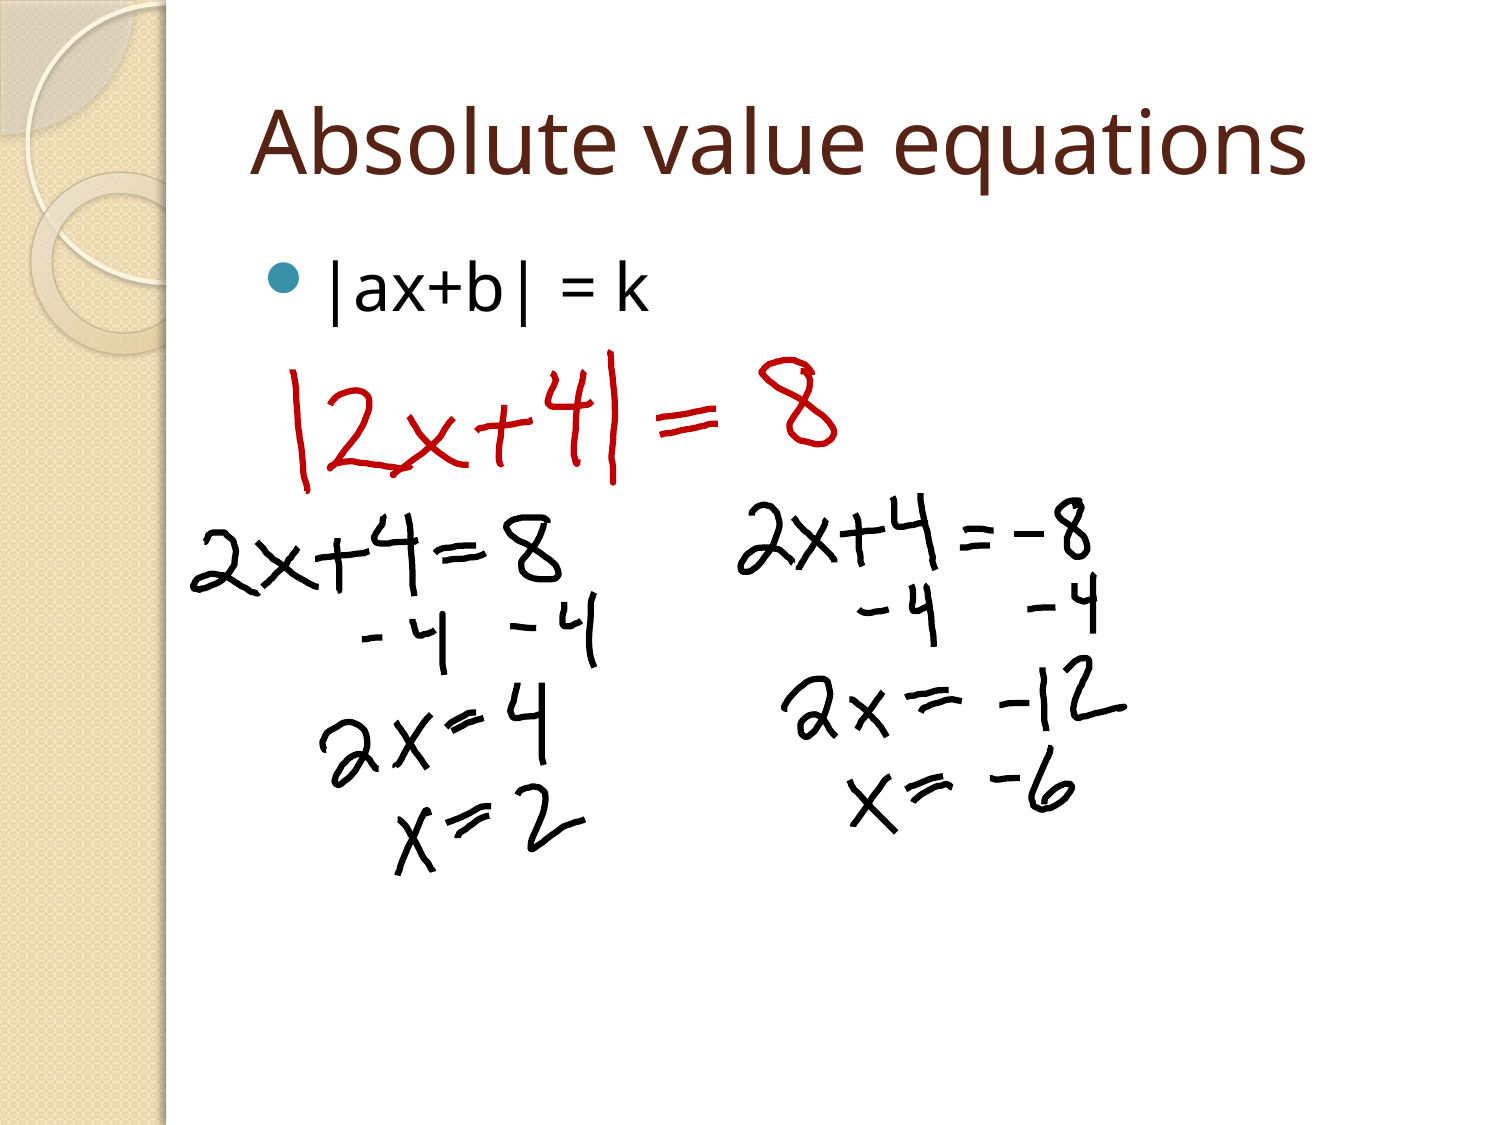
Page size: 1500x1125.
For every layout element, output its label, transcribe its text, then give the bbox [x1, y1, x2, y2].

text_box [1056, 499, 1089, 558]
text_box [406, 513, 416, 597]
text_box [451, 717, 484, 732]
text_box [504, 419, 533, 427]
text_box [395, 721, 410, 743]
text_box [431, 440, 469, 466]
list |ax+b| = k [235, 237, 1466, 1025]
text_box [498, 404, 506, 466]
text_box [839, 531, 857, 536]
text_box [959, 544, 990, 549]
text_box [394, 713, 432, 768]
text_box [392, 417, 455, 477]
text_box [256, 541, 284, 566]
text_box [284, 564, 319, 588]
text_box [869, 804, 897, 833]
text_box [441, 613, 446, 675]
text_box [792, 516, 815, 541]
text_box [403, 464, 412, 470]
text_box [925, 584, 935, 647]
text_box [1073, 583, 1092, 603]
text_box [291, 369, 309, 492]
text_box [445, 711, 477, 728]
text_box [582, 394, 593, 407]
text_box [910, 584, 928, 612]
text_box [854, 513, 864, 567]
text_box [456, 814, 490, 839]
text_box [412, 535, 419, 543]
text_box [315, 555, 336, 560]
text_box [329, 389, 406, 470]
text_box [797, 518, 828, 571]
text_box [505, 516, 560, 581]
text_box [999, 702, 1030, 706]
text_box [192, 531, 260, 595]
text_box [541, 682, 545, 766]
text_box [739, 503, 794, 573]
text_box [261, 546, 299, 588]
title Absolute value equations [235, 45, 1466, 233]
text_box [572, 370, 586, 465]
text_box [561, 601, 582, 627]
text_box [361, 636, 383, 641]
text_box [1030, 747, 1073, 811]
text_box [475, 424, 500, 432]
text_box [852, 775, 891, 827]
text_box [912, 783, 953, 803]
text_box [335, 538, 341, 592]
text_box [905, 689, 949, 699]
text_box [1041, 667, 1047, 732]
text_box [989, 777, 1020, 781]
text_box [609, 350, 616, 484]
text_box [891, 496, 923, 528]
text_box [816, 541, 836, 563]
text_box [848, 779, 869, 804]
text_box [397, 818, 413, 839]
text_box [656, 407, 717, 419]
text_box [856, 691, 884, 730]
text_box [546, 372, 578, 408]
text_box [414, 841, 434, 873]
text_box [659, 422, 718, 436]
text_box [905, 775, 944, 790]
text_box [963, 527, 994, 532]
text_box [408, 415, 434, 443]
text_box [1027, 606, 1056, 611]
text_box [867, 713, 888, 738]
text_box [442, 552, 486, 562]
text_box [411, 618, 436, 637]
text_box [516, 785, 586, 850]
text_box [783, 677, 837, 738]
text_box [858, 608, 889, 614]
text_box [1092, 573, 1096, 634]
text_box [760, 359, 835, 445]
text_box [510, 625, 537, 629]
text_box [434, 544, 477, 554]
text_box [509, 682, 541, 719]
text_box [445, 805, 492, 824]
text_box [373, 515, 409, 545]
text_box [339, 550, 370, 557]
text_box [849, 698, 868, 715]
text_box [321, 721, 379, 786]
text_box [588, 592, 596, 668]
text_box [1064, 657, 1126, 719]
text_box [396, 809, 431, 876]
text_box [919, 698, 962, 713]
text_box [919, 493, 937, 571]
text_box [410, 744, 429, 770]
text_box [860, 527, 886, 534]
